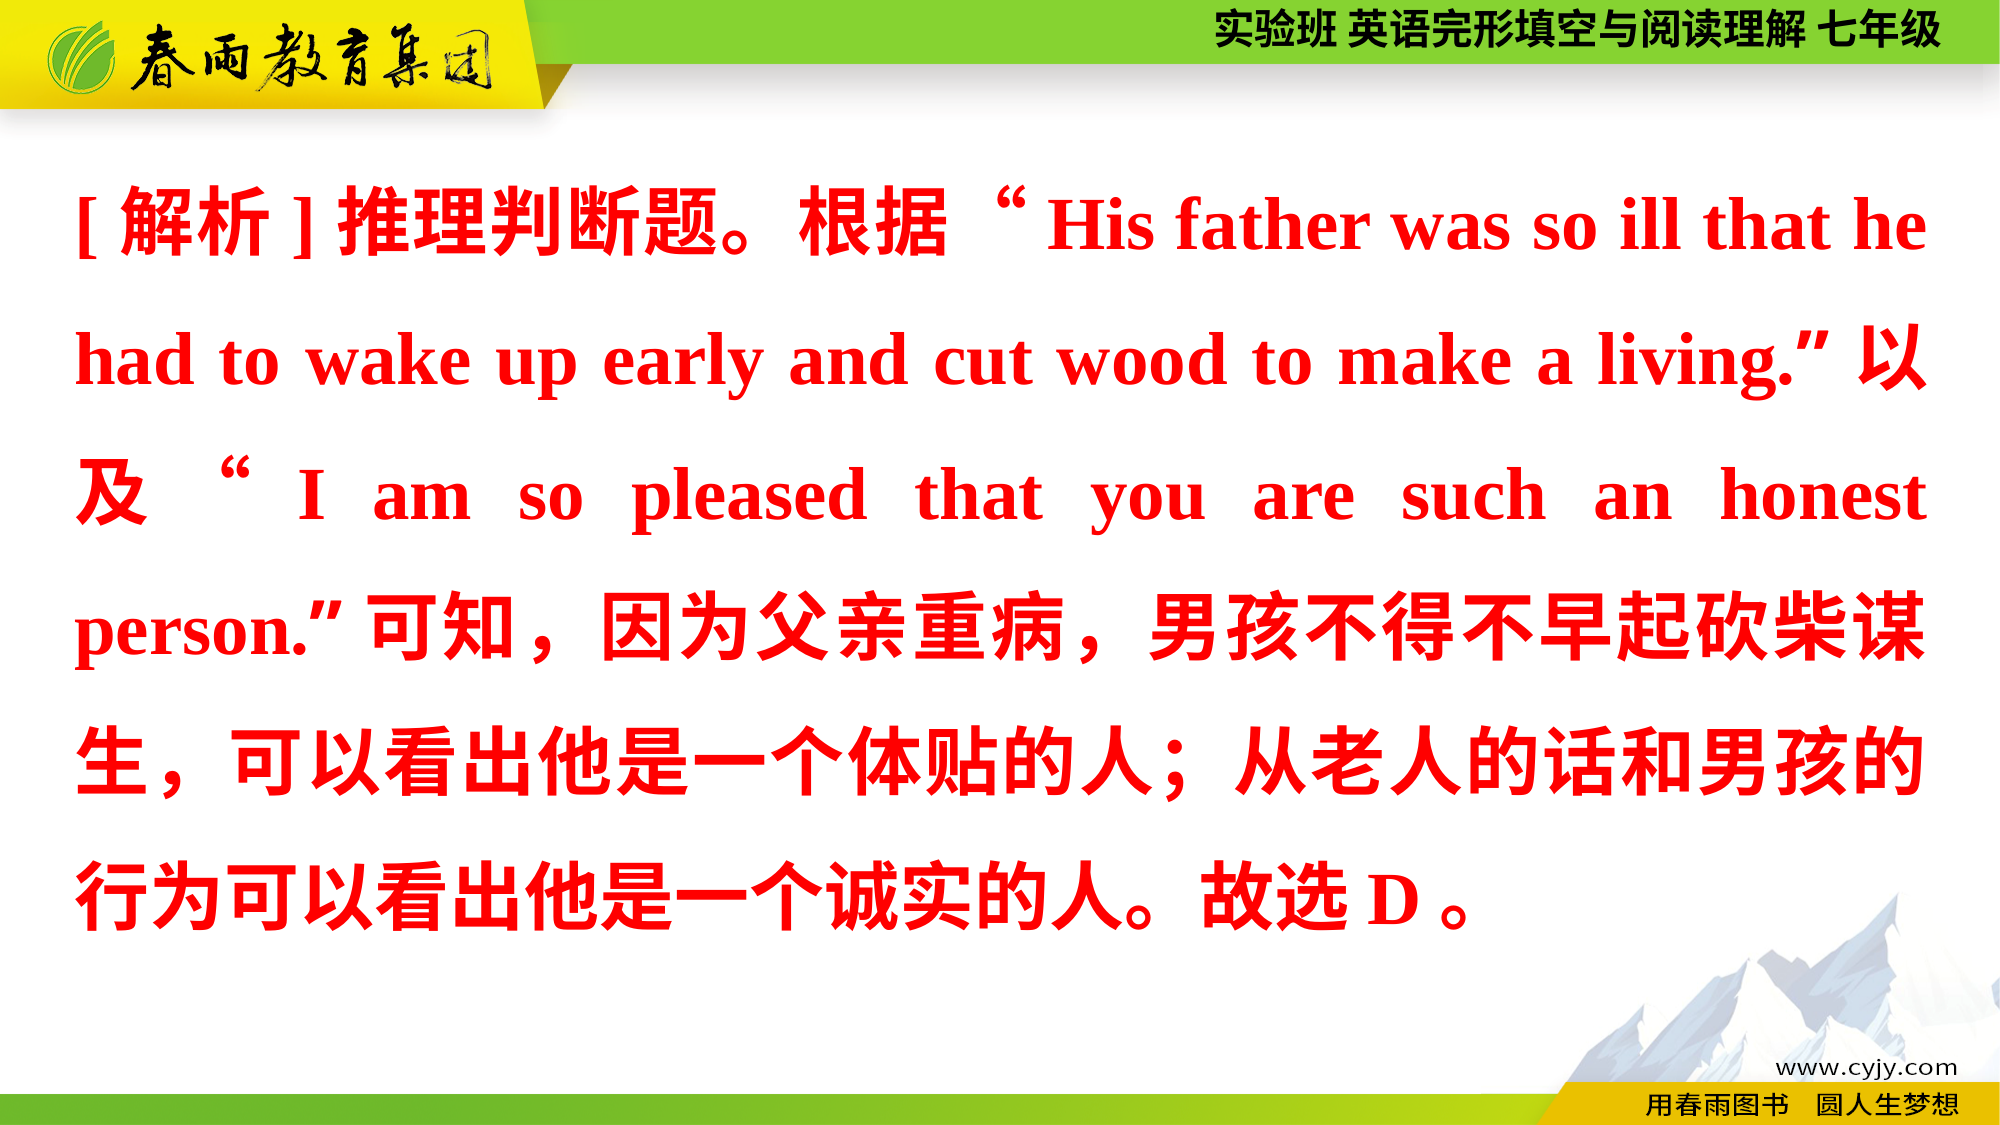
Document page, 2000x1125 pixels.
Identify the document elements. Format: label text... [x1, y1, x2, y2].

picture [0, 0, 2000, 1125]
list [解析]推理判断题。根据“His father was so ill that he had to wake up early and cut wood to make a living.”以及“I am so pleased that you are such an honest person.”可知，因为父亲重病，男孩不得不早起砍柴谋生，可以看出他是一个体贴的人；从老人的话和男孩的行为可以看出他是一个诚实的人。故选D。 [59, 122, 1944, 939]
